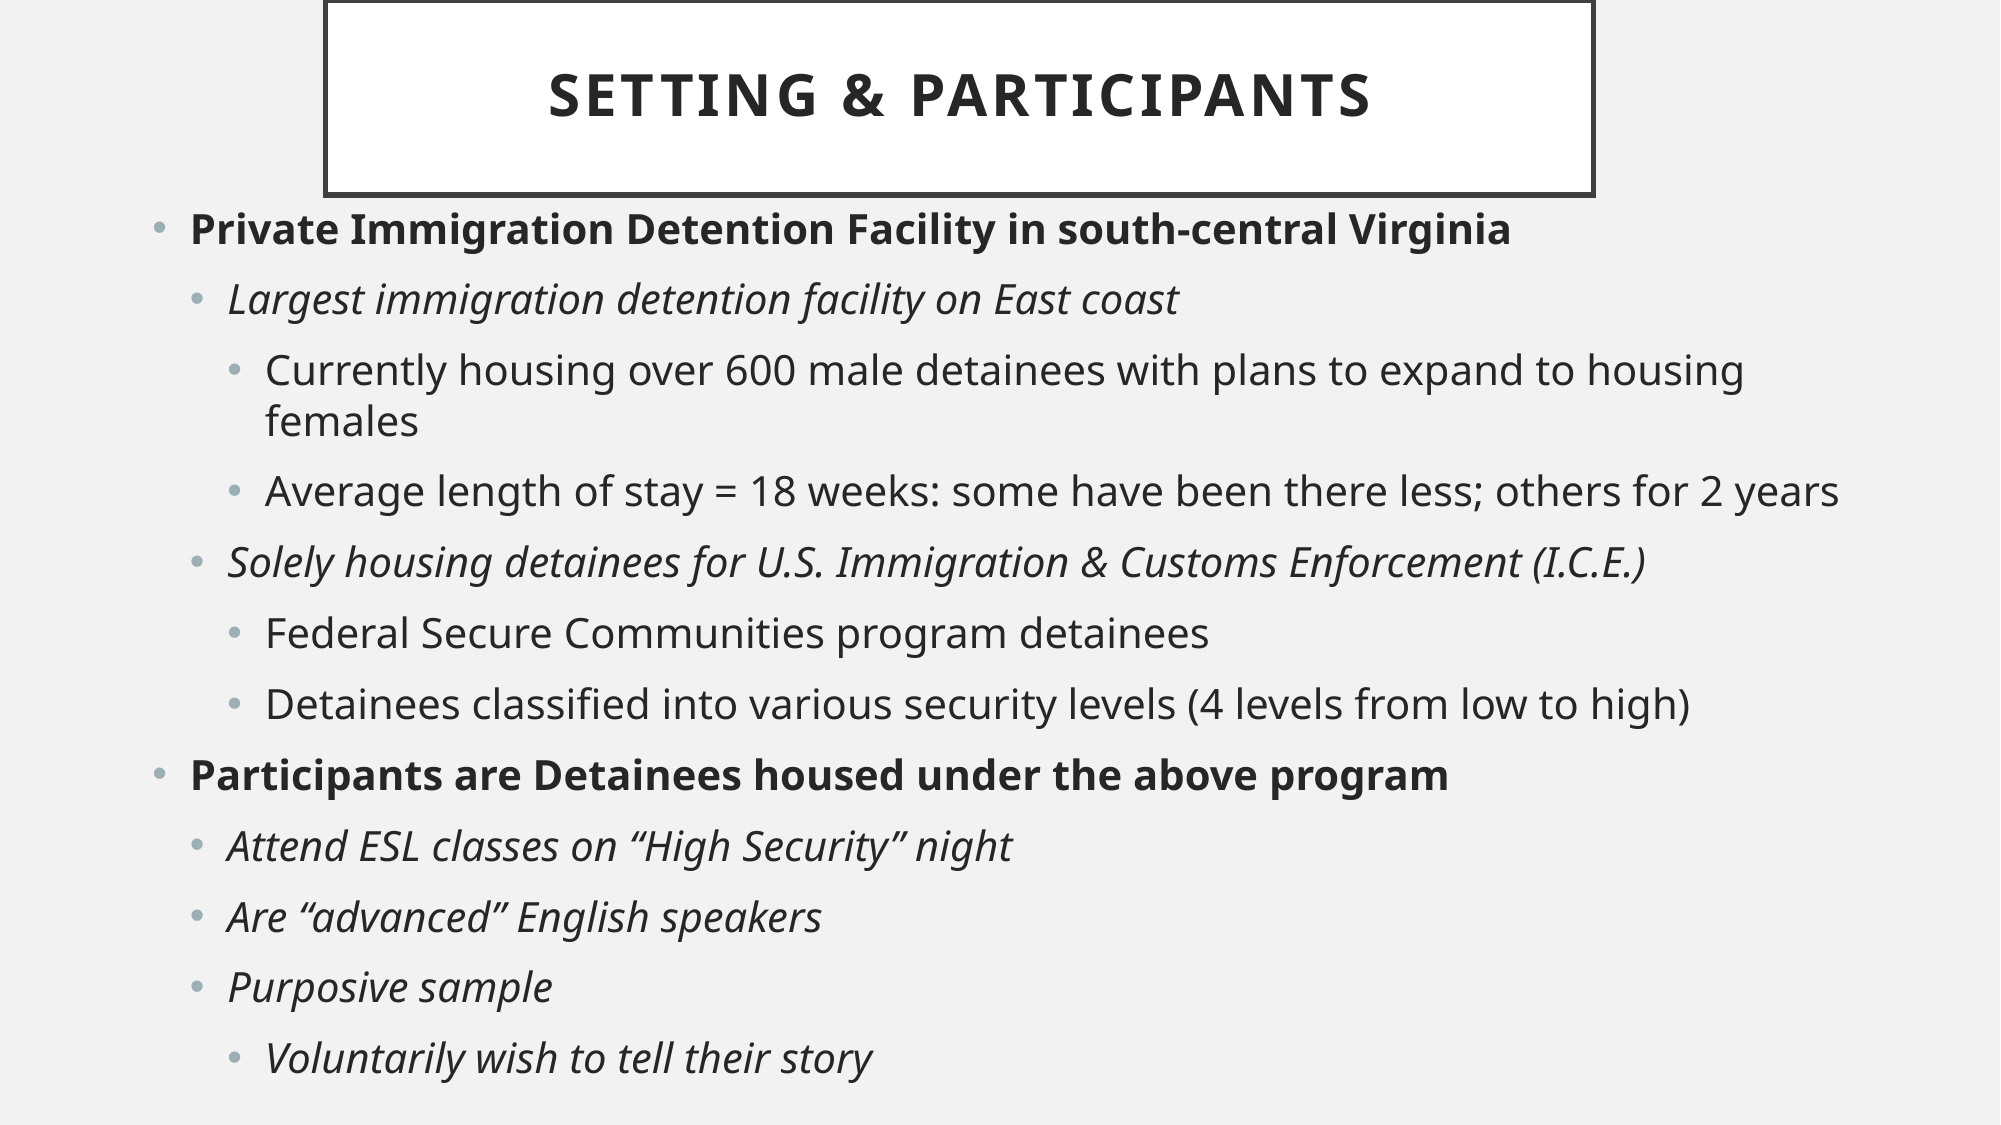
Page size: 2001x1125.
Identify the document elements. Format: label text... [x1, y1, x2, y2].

list Private Immigration Detention Facility in south-central Virginia Largest immigration detention facility on East coast Currently housing over 600 male detainees with plans to expand to housing females Average length of stay = 18 weeks: some have been there less; others for 2 years Solely housing detainees for U.S. Immigration & Customs Enforcement (I.C.E.) Federal Secure Communities program detainees Detainees classified into various security levels (4 levels from low to high) Participants are Detainees housed under the above program Attend ESL classes on “High Security” night Are “advanced” English speakers Purposive sample Voluntarily wish to tell their story [137, 195, 1863, 1069]
title Setting & Participants [323, 0, 1596, 195]
